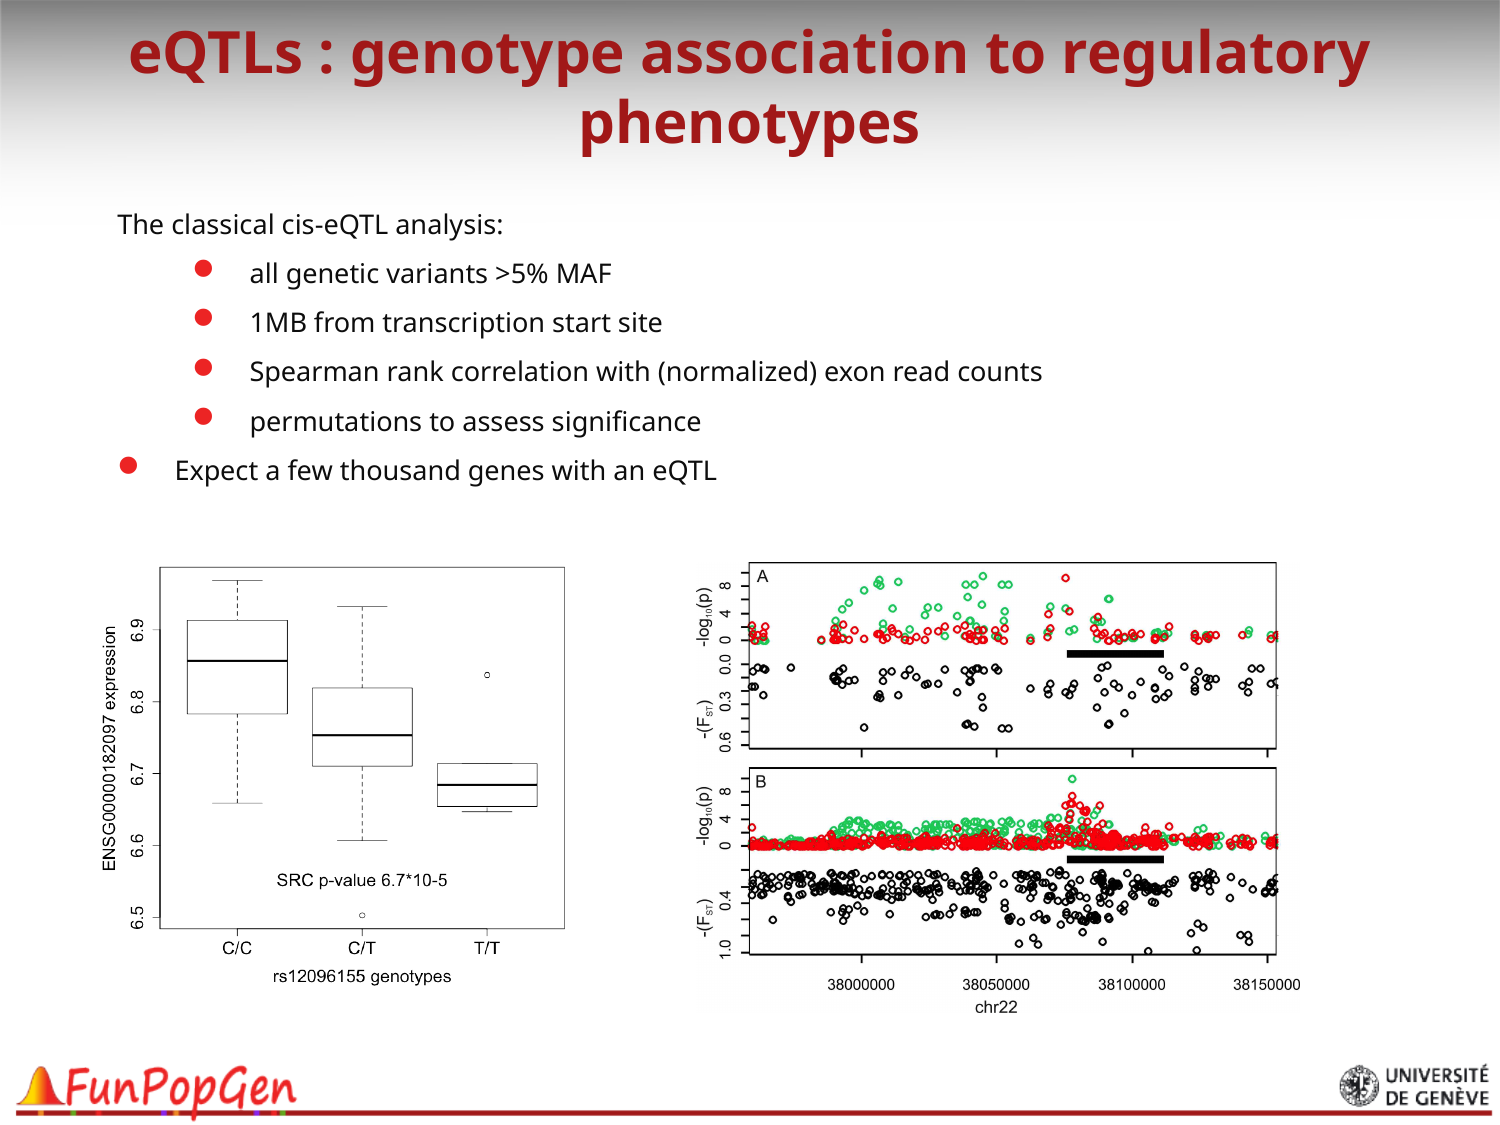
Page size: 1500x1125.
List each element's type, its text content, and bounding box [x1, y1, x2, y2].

title eQTLs : genotype association to regulatory phenotypes [90, 17, 1410, 163]
picture [0, 0, 1500, 1125]
text_box The classical cis-eQTL analysis: all genetic variants >5% MAF 1MB from transcription start site Spearman rank correlation with (normalized) exon read counts permutations to assess significance Expect a few thousand genes with an eQTL [102, 199, 1300, 690]
